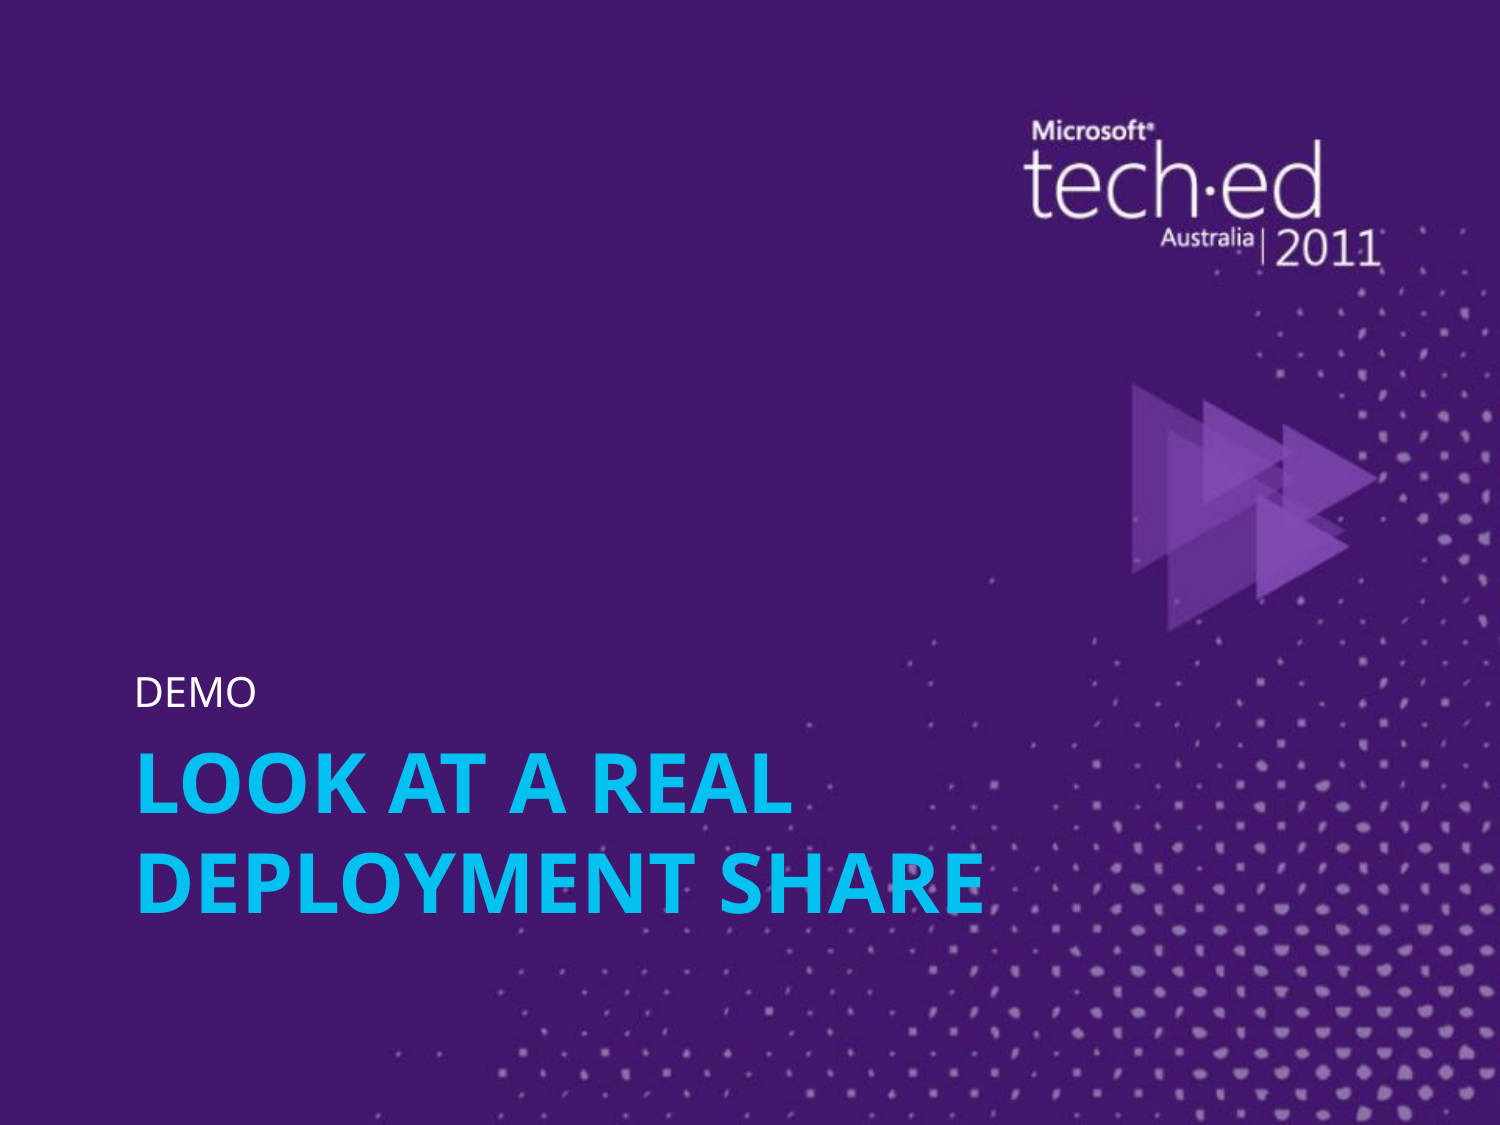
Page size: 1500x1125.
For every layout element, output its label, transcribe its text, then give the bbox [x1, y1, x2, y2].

list DEMO [118, 476, 1394, 723]
title Look at a Real Deployment Share [118, 723, 1394, 947]
picture [0, 0, 1500, 1125]
